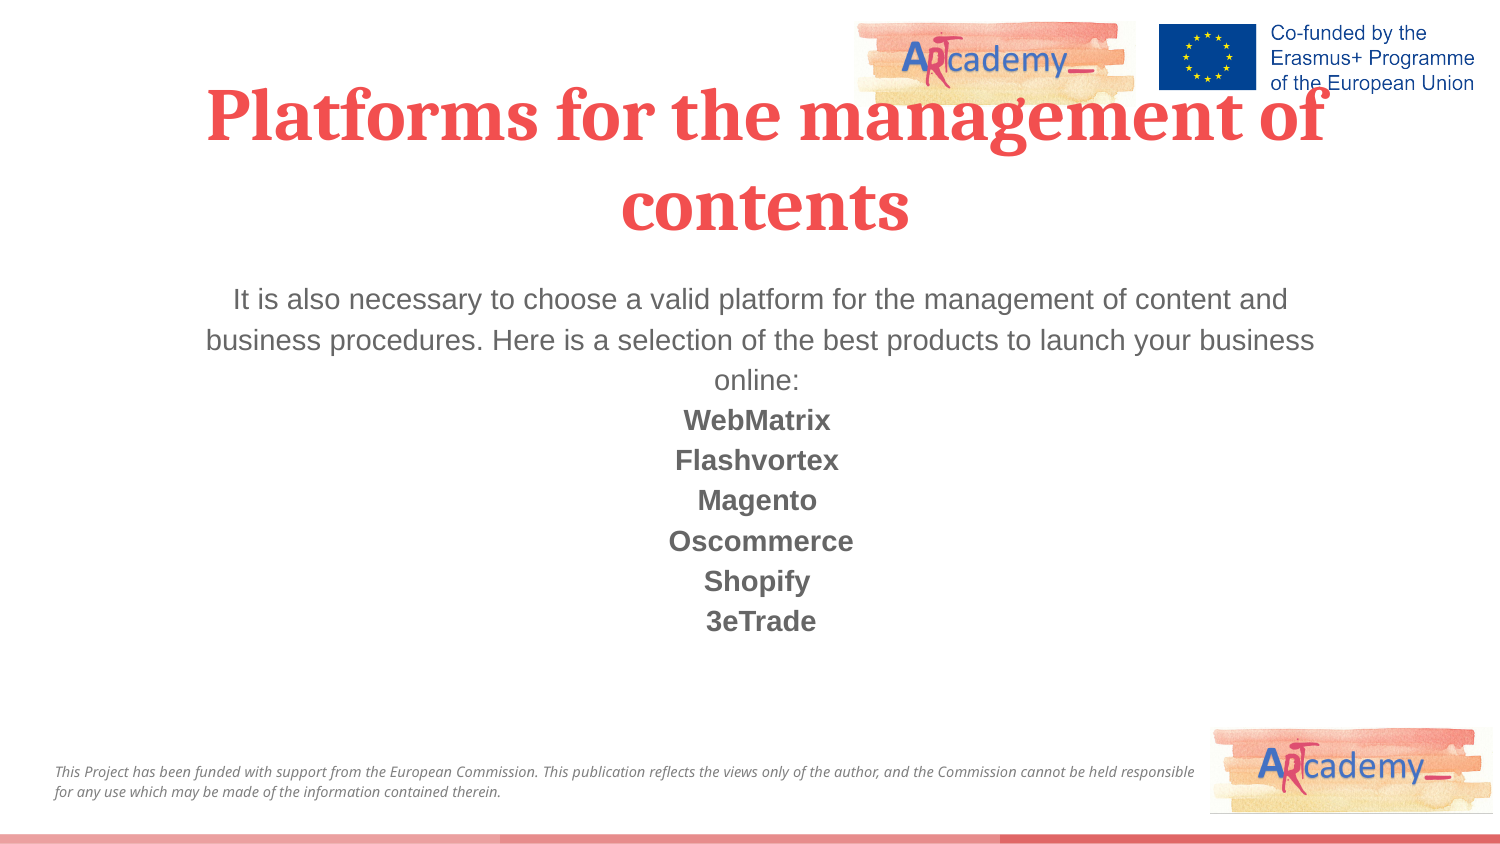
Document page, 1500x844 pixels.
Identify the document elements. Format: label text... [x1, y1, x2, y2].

text_box This Project has been funded with support from the European Commission. This publication reflects the views only of the author, and the Commission cannot be held responsible for any use which may be made of the information contained therein. [39, 754, 1205, 799]
picture [1210, 709, 1493, 844]
title Platforms for the management of contents [180, 53, 1352, 261]
picture [854, 2, 1137, 138]
picture [1158, 24, 1474, 94]
list It is also necessary to choose a valid platform for the management of content and business procedures. Here is a selection of the best products to launch your business online: WebMatrix Flashvortex Magento Oscommerce Shopify 3eTrade [164, 260, 1336, 666]
